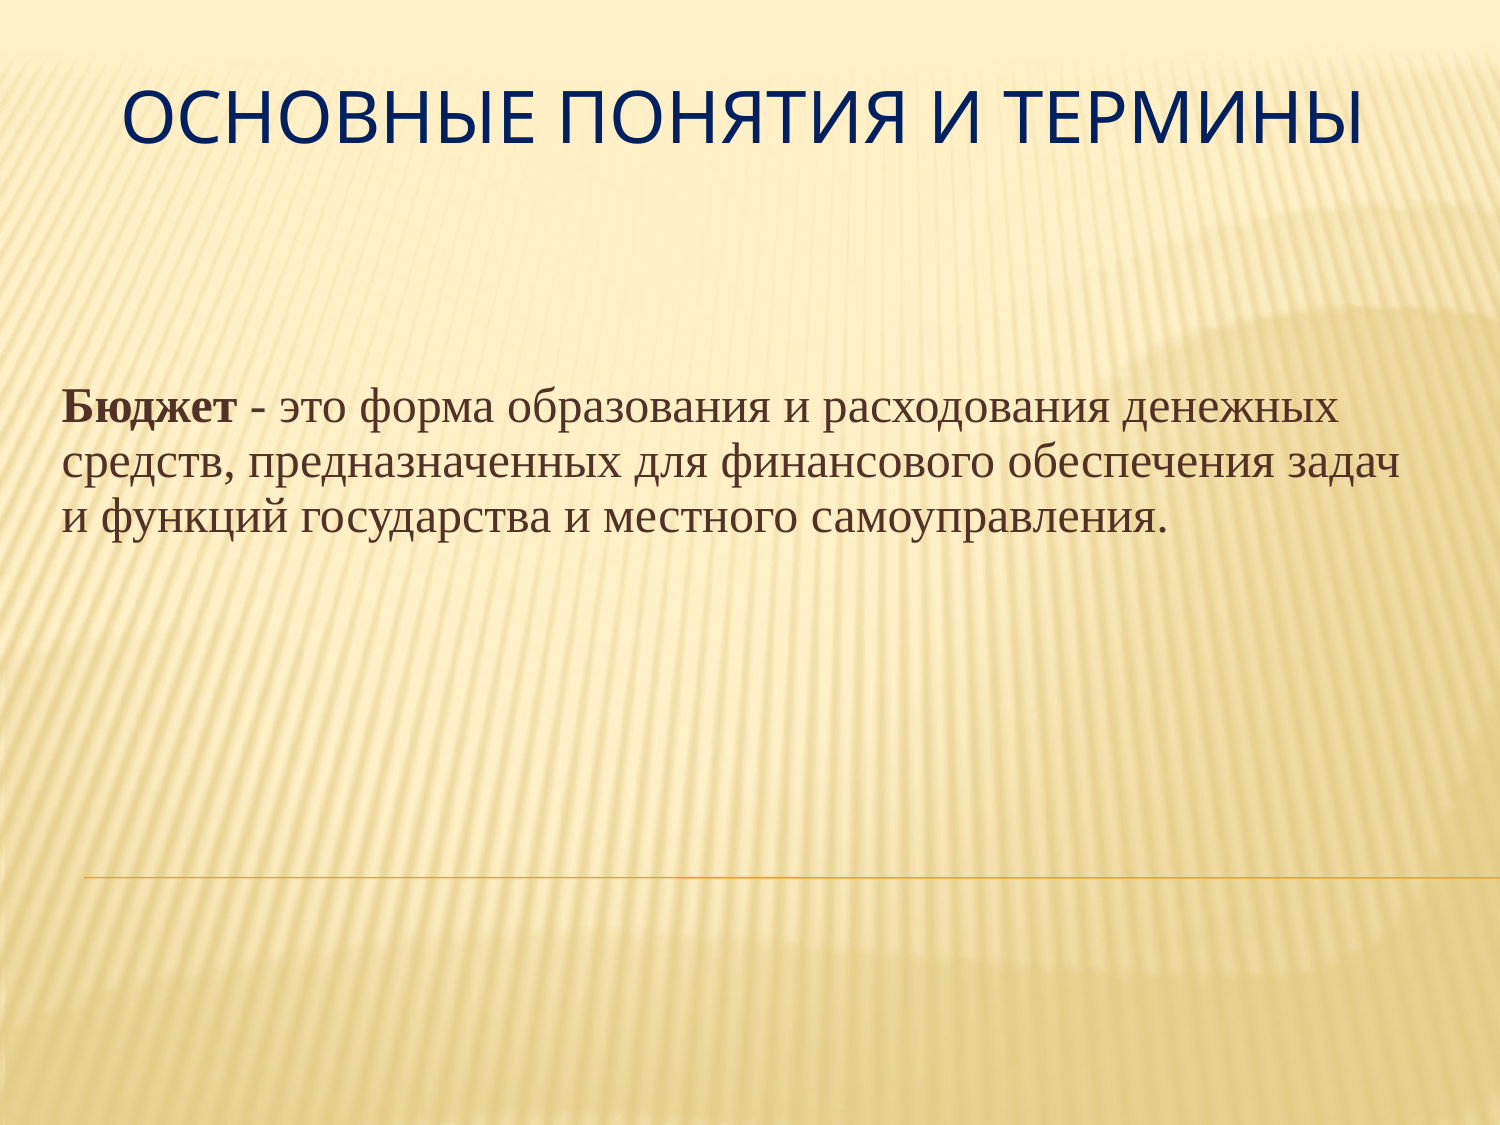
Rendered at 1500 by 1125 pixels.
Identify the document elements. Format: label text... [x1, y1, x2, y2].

title Основные понятия и термины [105, 58, 1393, 176]
subtitle Бюджет - это форма образования и расходования денежных средств, предназначенных для финансового обеспечения задач и функций государства и местного самоуправления. [46, 281, 1430, 551]
